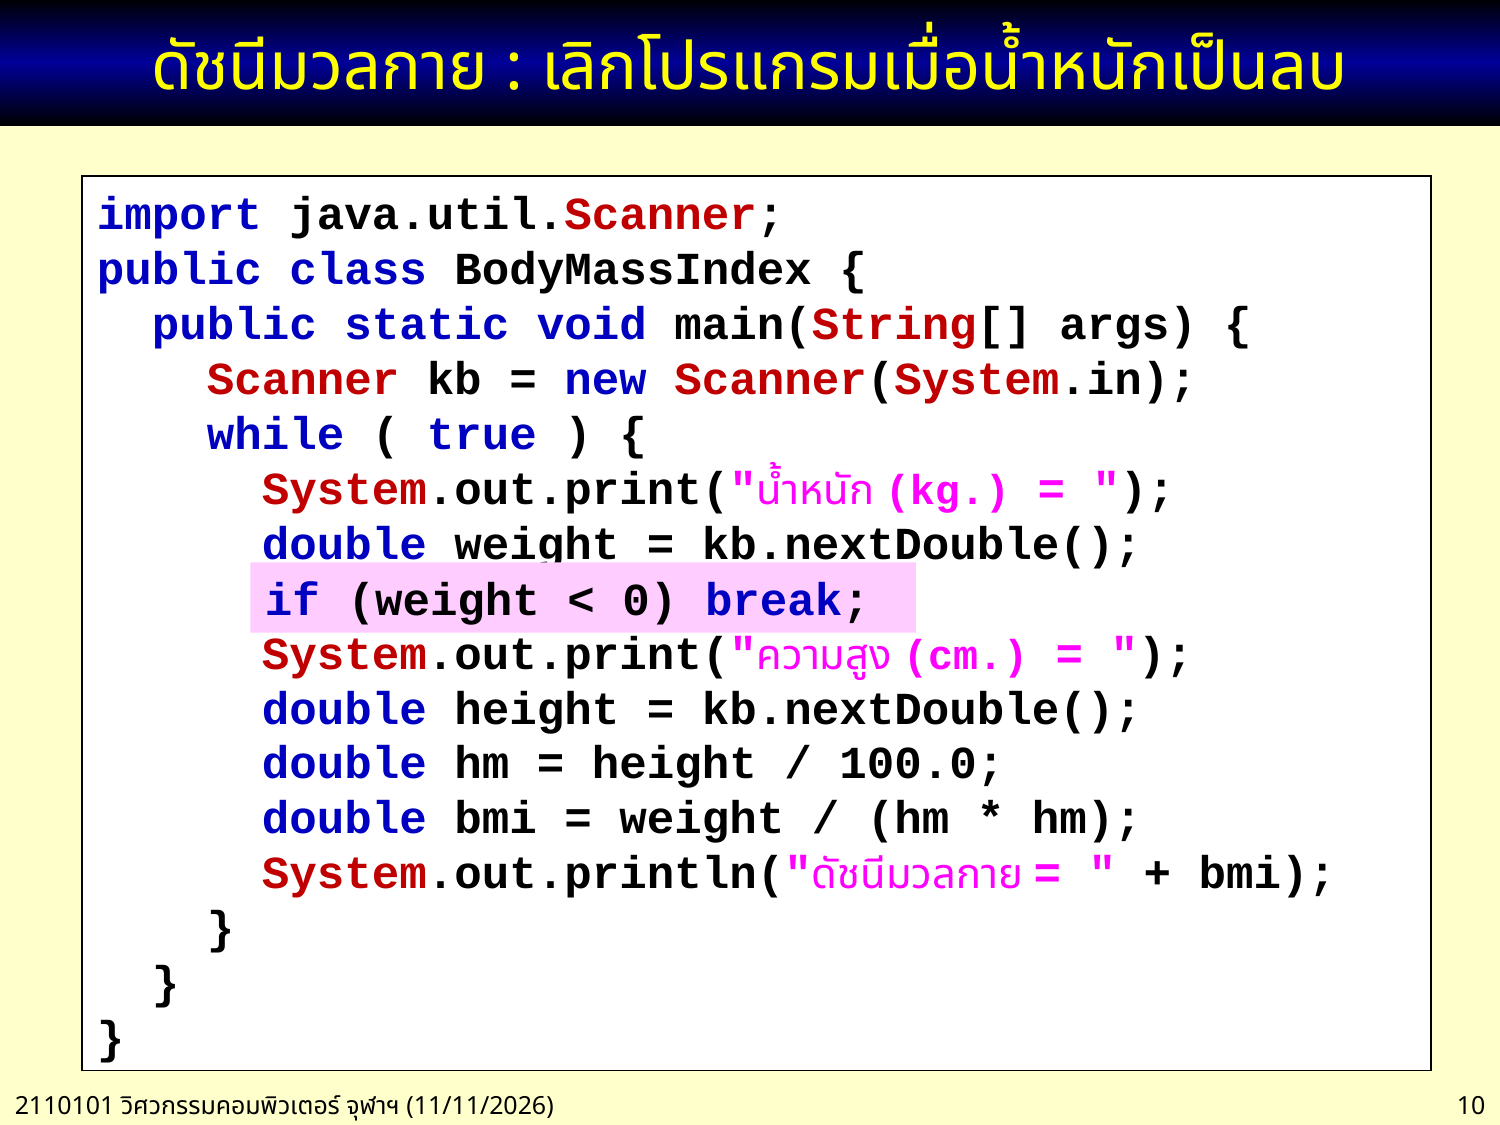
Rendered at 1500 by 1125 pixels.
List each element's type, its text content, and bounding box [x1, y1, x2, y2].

text_box import java.util.Scanner; public class BodyMassIndex { public static void main(String[] args) { Scanner kb = new Scanner(System.in); while ( true ) { System.out.print("น้ำหนัก (kg.) = "); double weight = kb.nextDouble(); System.out.print("ความสูง (cm.) = "); double height = kb.nextDouble(); double hm = height / 100.0; double bmi = weight / (hm * hm); System.out.println("ดัชนีมวลกาย = " + bmi); } } } [82, 175, 1432, 1071]
text_box if (weight < 0) break; [250, 562, 916, 633]
title ดัชนีมวลกาย : เลิกโปรแกรมเมื่อน้ำหนักเป็นลบ [0, 0, 1500, 126]
